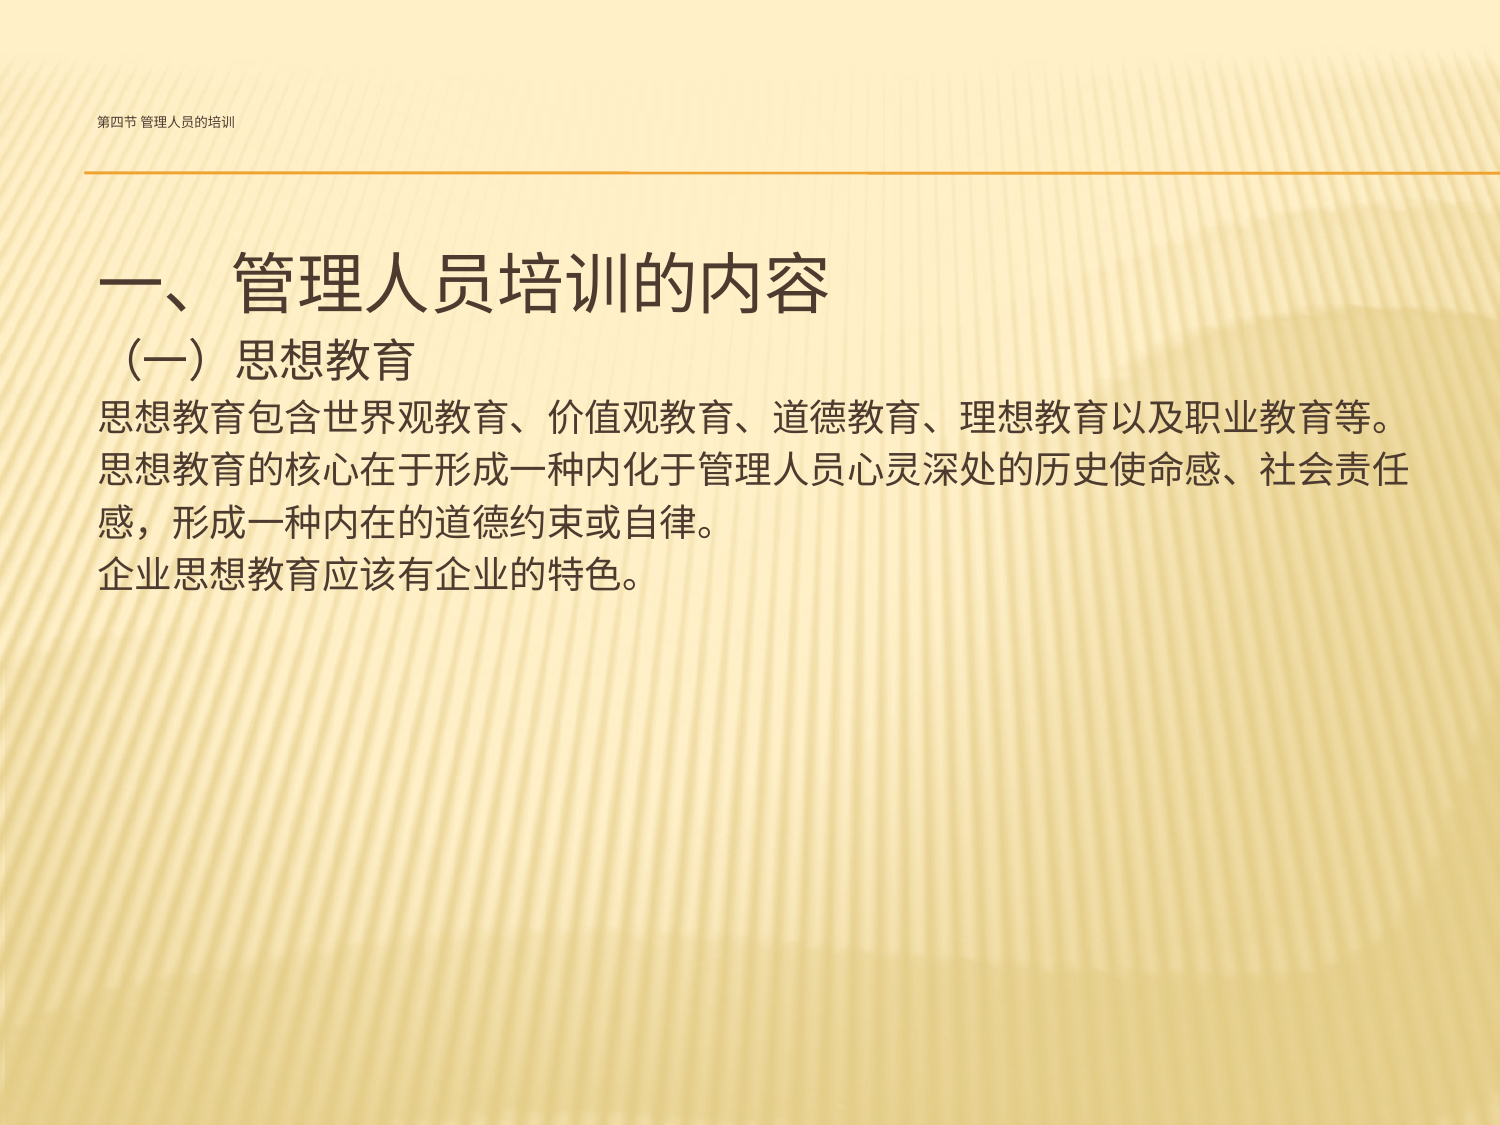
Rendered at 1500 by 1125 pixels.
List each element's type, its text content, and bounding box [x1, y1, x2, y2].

list 一、管理人员培训的内容 （一）思想教育 思想教育包含世界观教育、价值观教育、道德教育、理想教育以及职业教育等。 思想教育的核心在于形成一种内化于管理人员心灵深处的历史使命感、社会责任 感，形成一种内在的道德约束或自律。 企业思想教育应该有企业的特色。 [81, 234, 1426, 1044]
title 第四节 管理人员的培训 [82, 82, 1432, 155]
